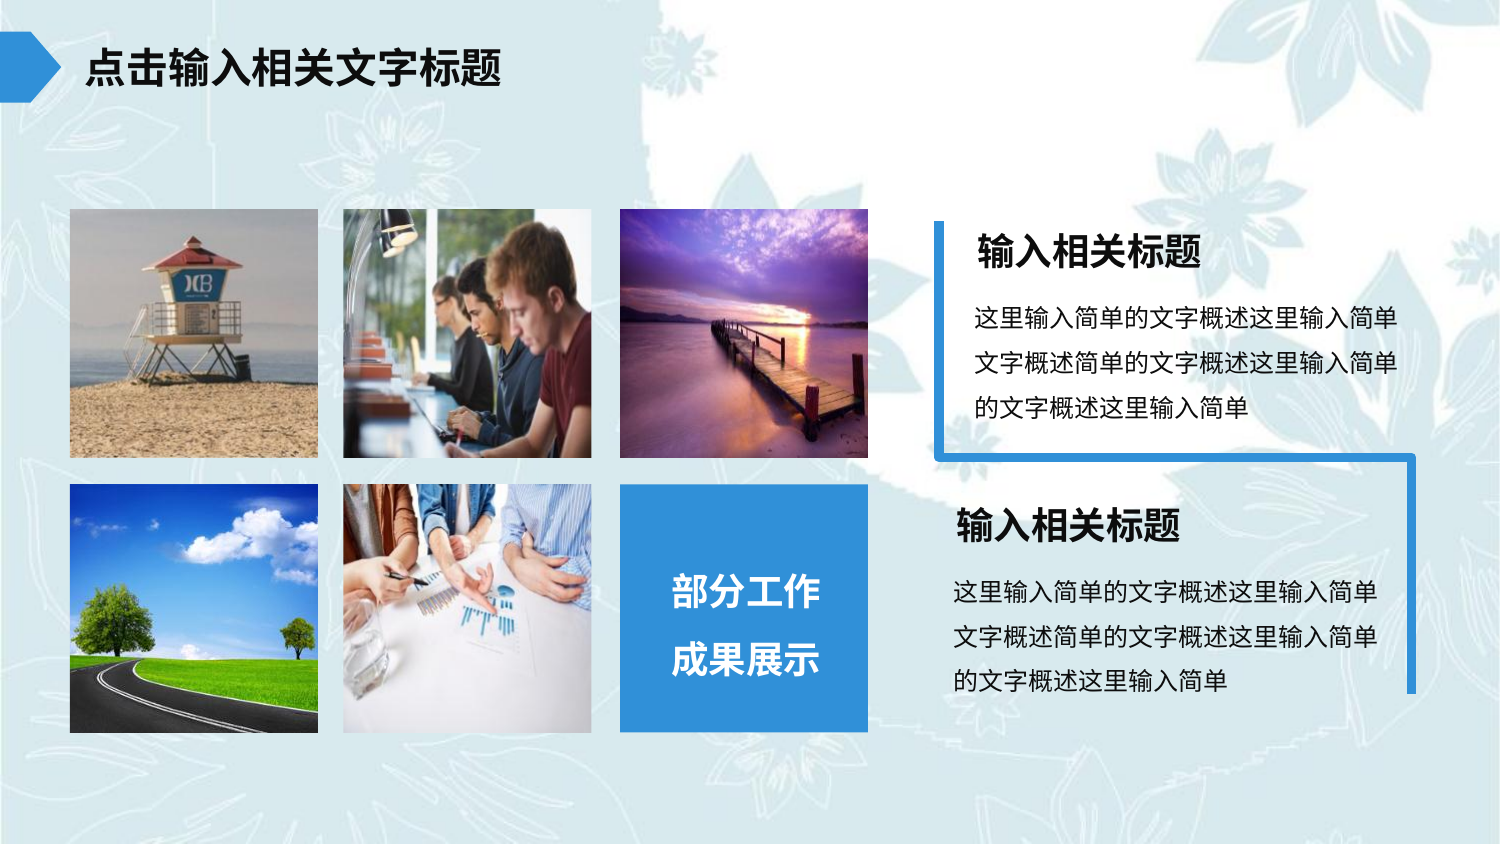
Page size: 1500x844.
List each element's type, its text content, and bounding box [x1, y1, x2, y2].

text_box [68, 207, 320, 459]
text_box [938, 220, 1412, 694]
text_box [341, 207, 593, 459]
text_box [341, 482, 593, 734]
picture [0, 0, 1500, 844]
text_box [618, 482, 870, 734]
text_box [68, 482, 320, 734]
text_box [618, 207, 870, 459]
text_box 这里输入简单的文字概述这里输入简单文字概述简单的文字概述这里输入简单的文字概述这里输入简单 [1416, 280, 1424, 430]
text_box [0, 29, 63, 105]
text_box 部分工作 成果展示 [656, 538, 837, 688]
text_box 点击输入相关文字标题 [70, 34, 518, 100]
